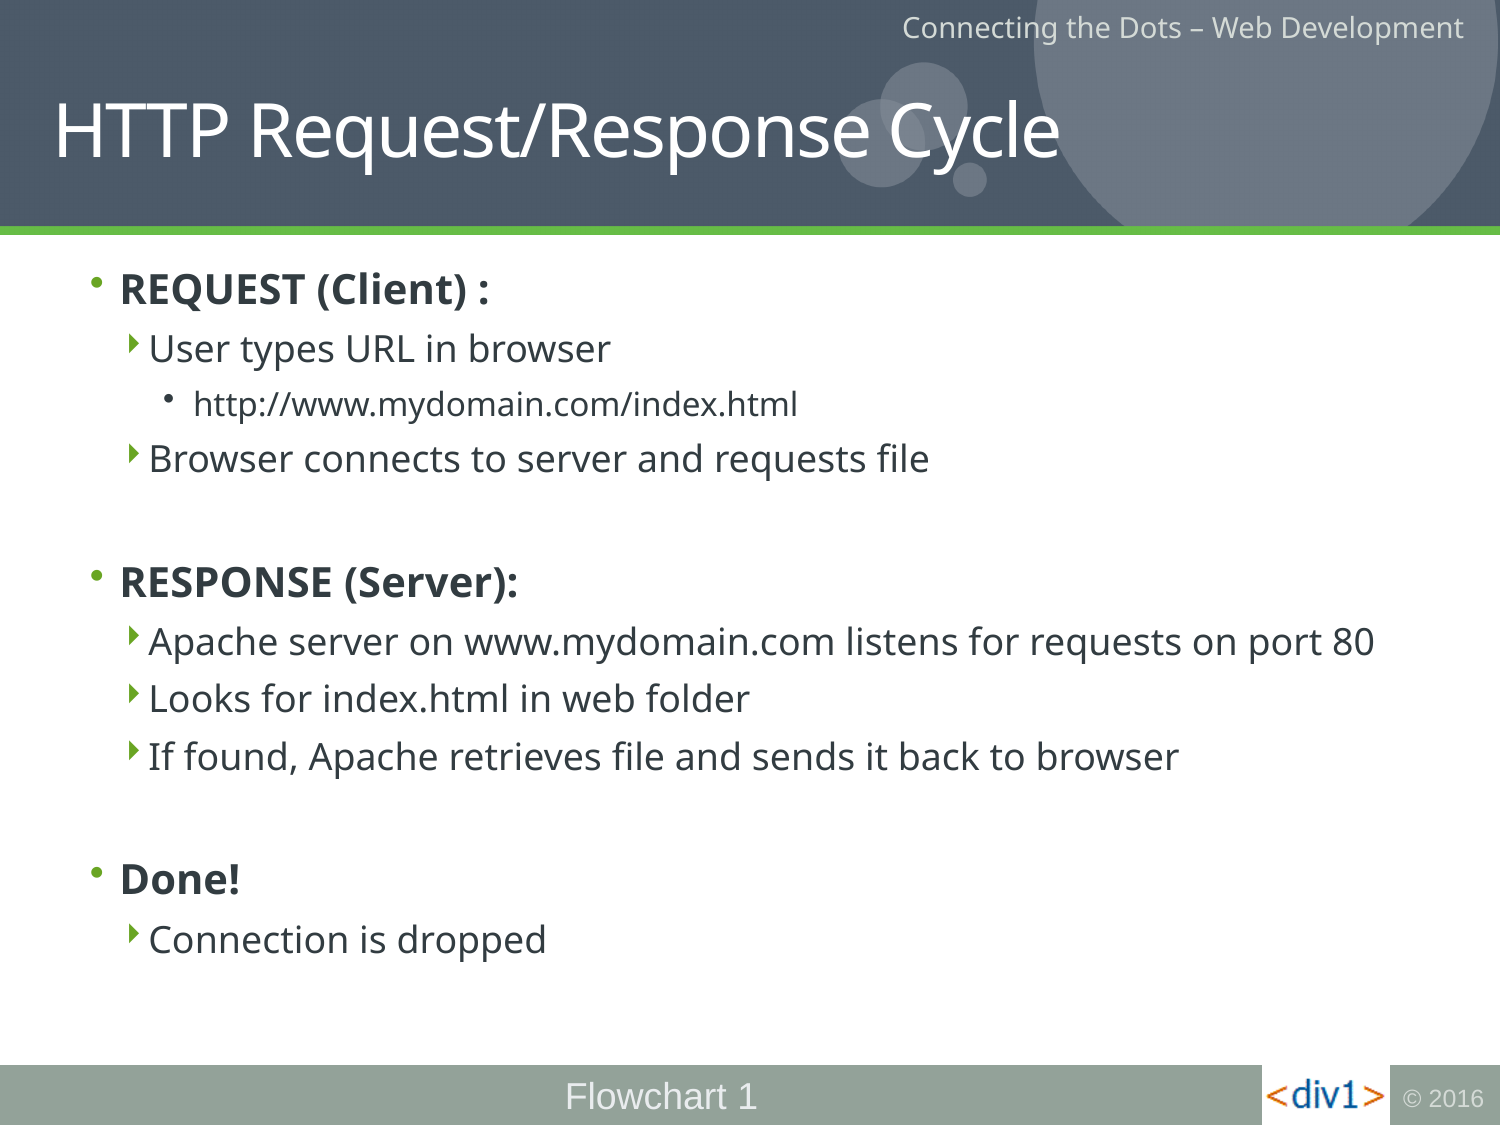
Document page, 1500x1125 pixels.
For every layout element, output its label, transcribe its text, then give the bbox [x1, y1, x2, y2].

text_box HTTP Request/Response Cycle [37, 75, 1388, 188]
picture [0, 1065, 1500, 1125]
text_box REQUEST (Client) : User types URL in browser http://www.mydomain.com/index.html Browser connects to server and requests file RESPONSE (Server): Apache server on www.mydomain.com listens for requests on port 80 Looks for index.html in web folder If found, Apache retrieves file and sends it back to browser Done! Connection is dropped [74, 255, 1425, 998]
text_box Flowchart 1 [549, 1064, 875, 1124]
picture [0, 0, 1500, 235]
